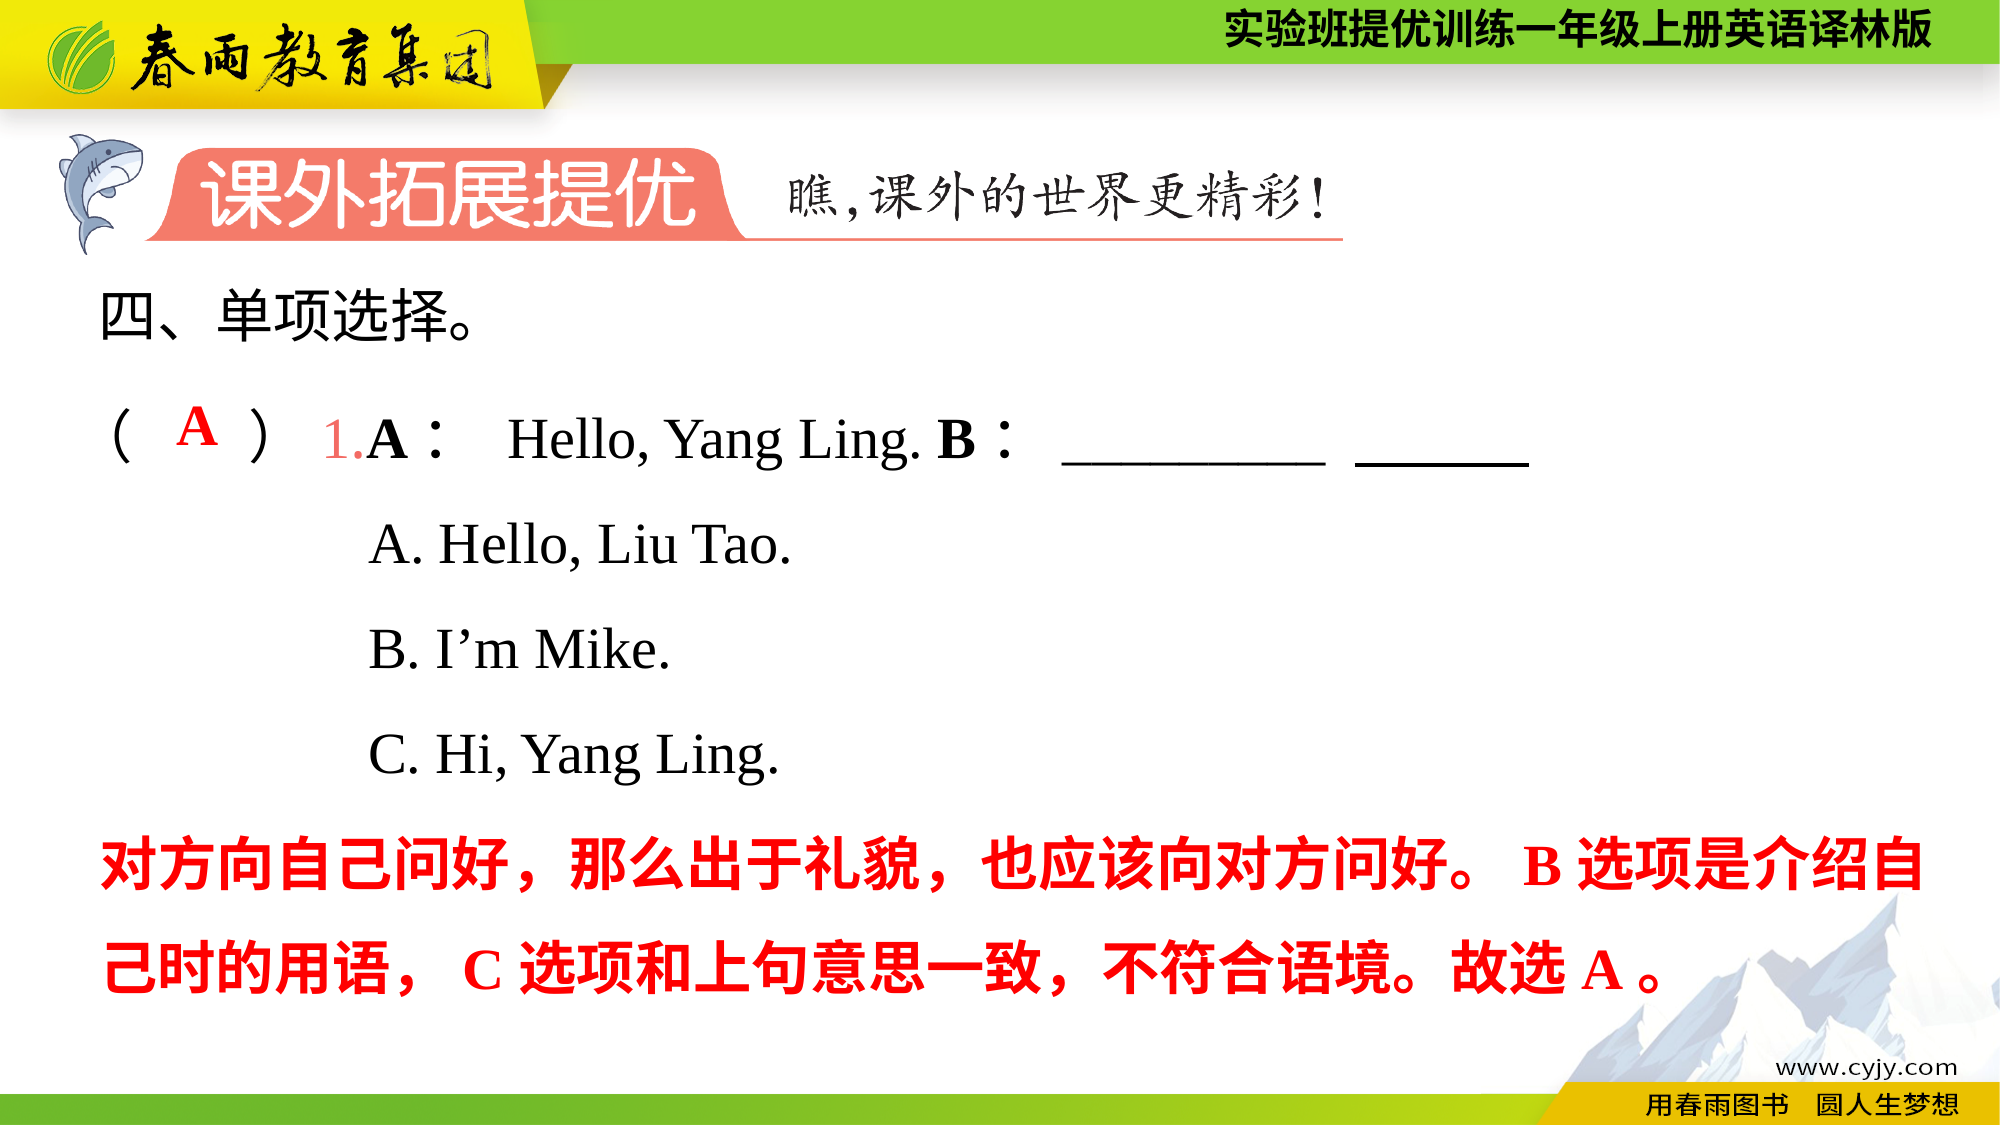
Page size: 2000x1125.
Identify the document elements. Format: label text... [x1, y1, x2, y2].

text_box A [161, 379, 245, 465]
list （ ）1.A： Hello, Yang Ling. B：_________ A. Hello, Liu Tao. B. I’m Mike. C. Hi, Yang Ling. [59, 357, 1944, 785]
picture [0, 0, 2000, 1125]
text_box 四、单项选择。 [84, 272, 522, 357]
text_box 对方向自己问好，那么出于礼貌，也应该向对方问好。B选项是介绍自己时的用语，C选项和上句意思一致，不符合语境。故选A。 [84, 784, 1944, 1009]
